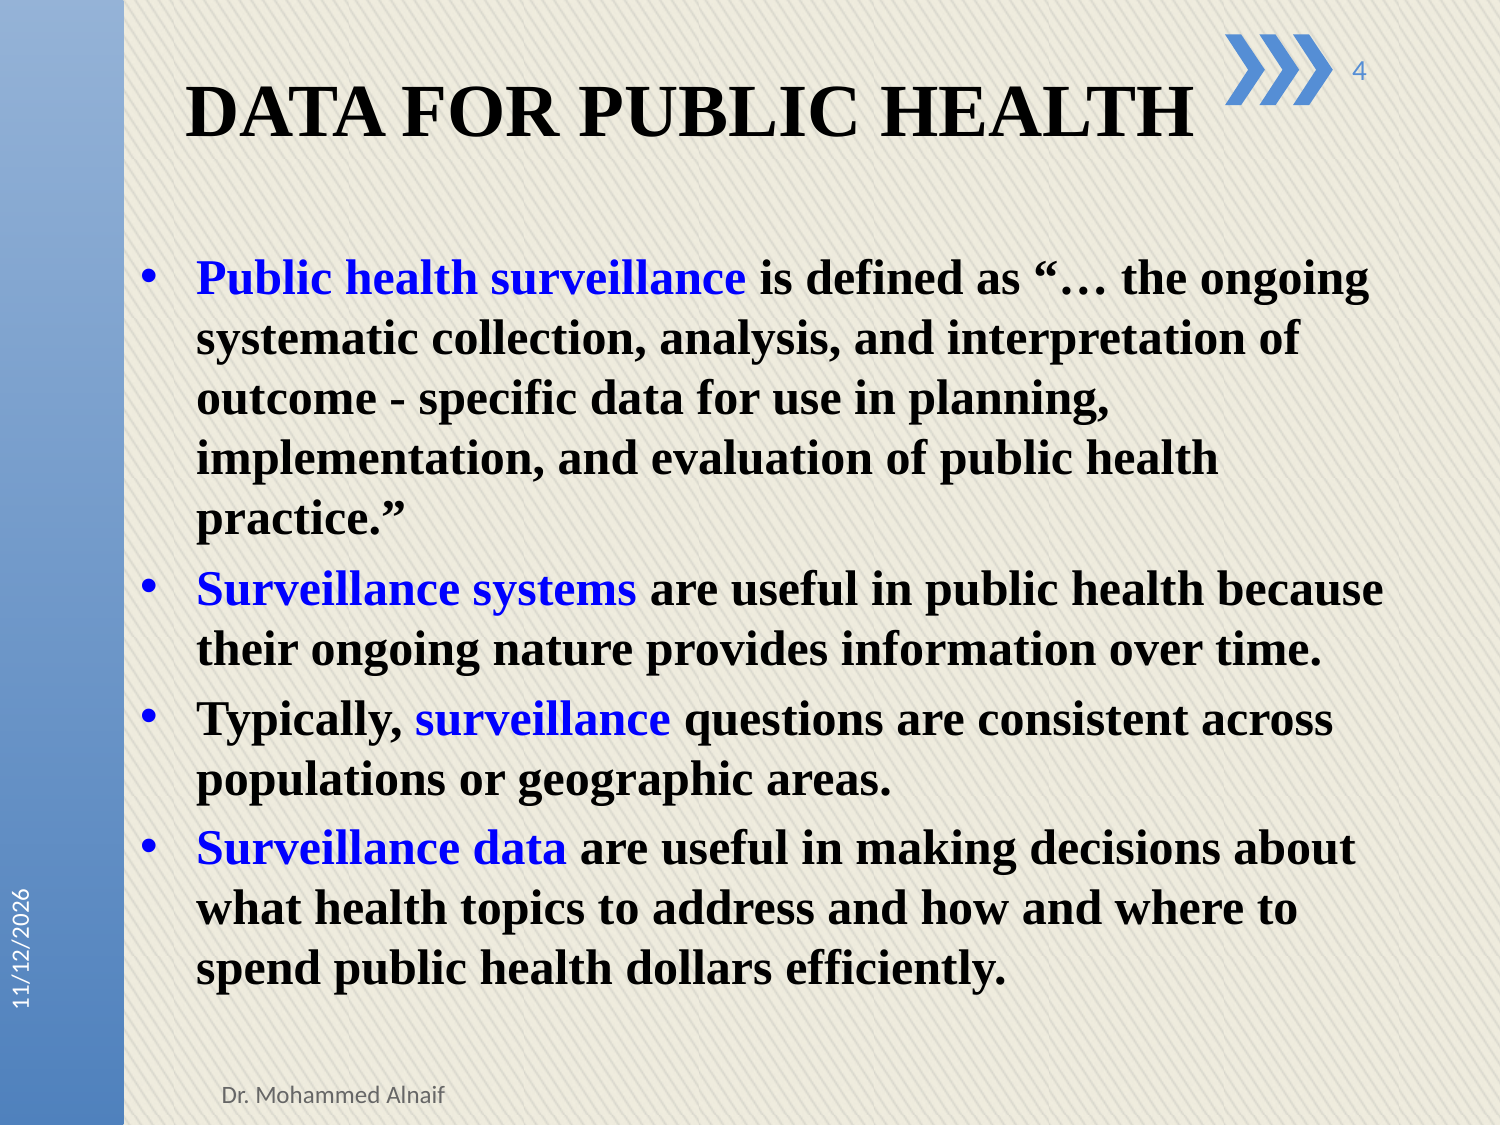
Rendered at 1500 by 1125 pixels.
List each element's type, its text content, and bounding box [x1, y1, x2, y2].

footer Dr. Mohammed Alnaif [206, 1074, 1382, 1113]
title DATA FOR PUBLIC HEALTH [125, 37, 1226, 159]
subtitle Public health surveillance is defined as “… the ongoing systematic collection, analysis, and interpretation of outcome - specific data for use in planning, implementation, and evaluation of public health practice.” Surveillance systems are useful in public health because their ongoing nature provides information over time. Typically, surveillance questions are consistent across populations or geographic areas. Surveillance data are useful in making decisions about what health topics to address and how and where to spend public health dollars efficiently. [125, 237, 1438, 1013]
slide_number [0, 594, 38, 1026]
slide_number 4 [1337, 38, 1466, 99]
